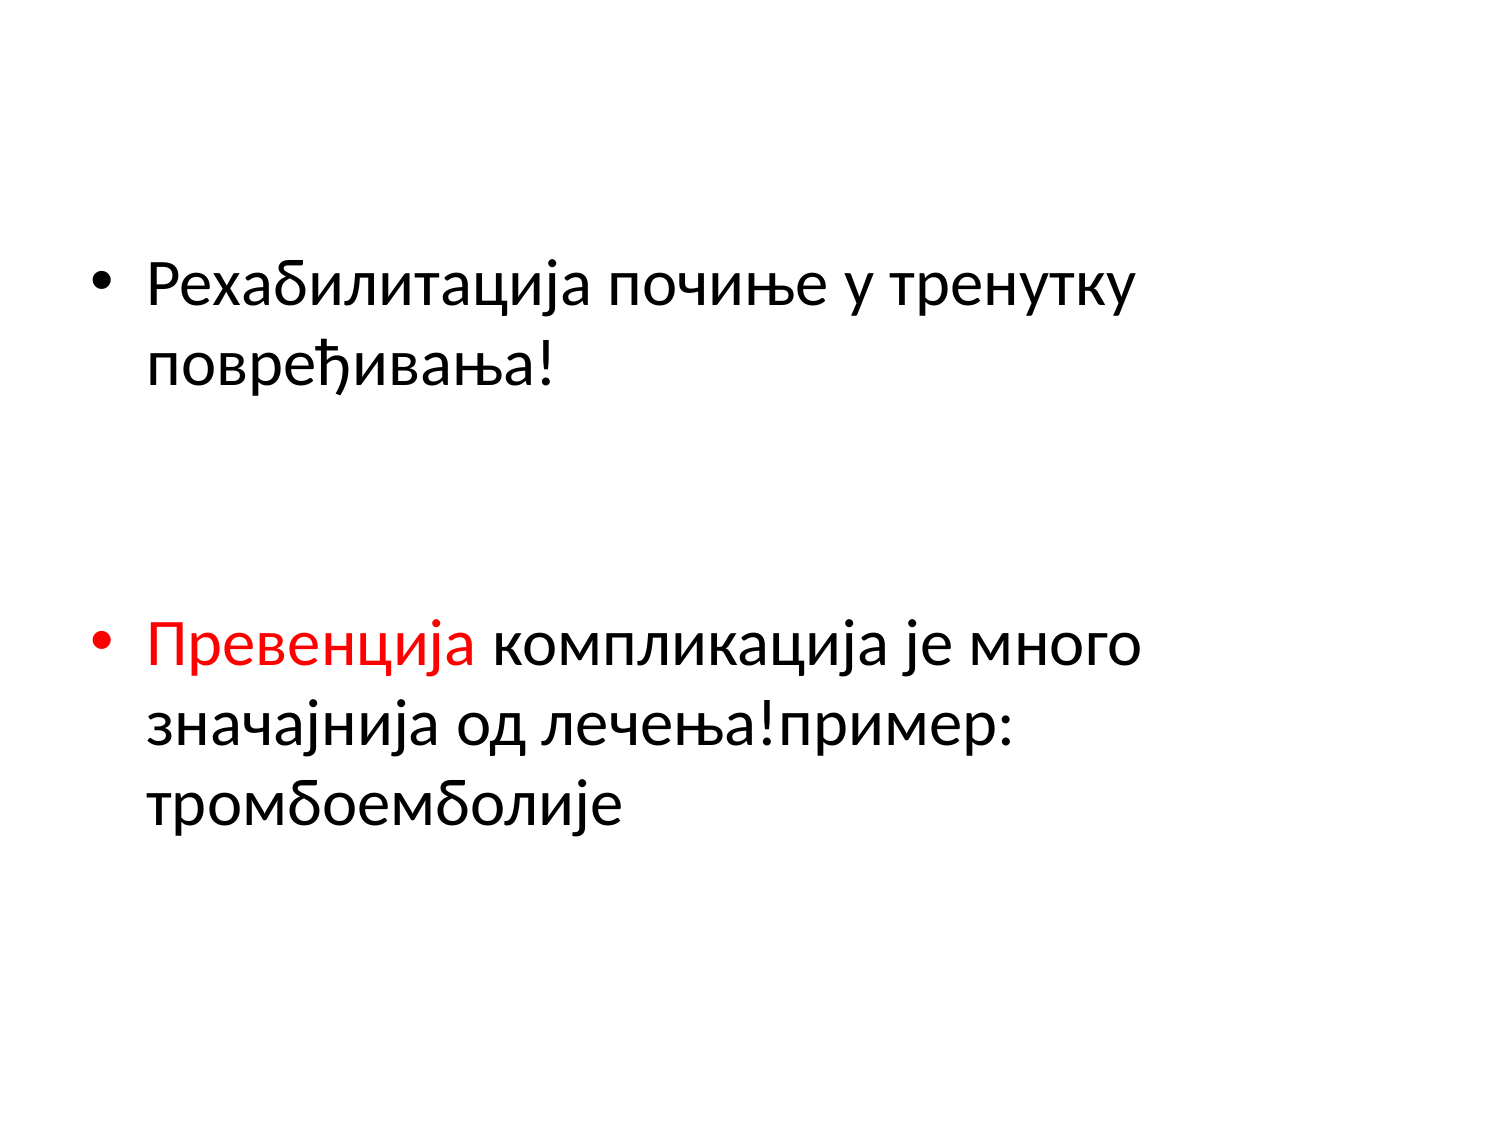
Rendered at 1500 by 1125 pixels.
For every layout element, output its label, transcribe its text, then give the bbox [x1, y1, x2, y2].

list Рехабилитација почиње у тренутку повређивања! Превенција компликација је много значајнија од лечења!пример: тромбоемболије [75, 45, 1425, 1005]
